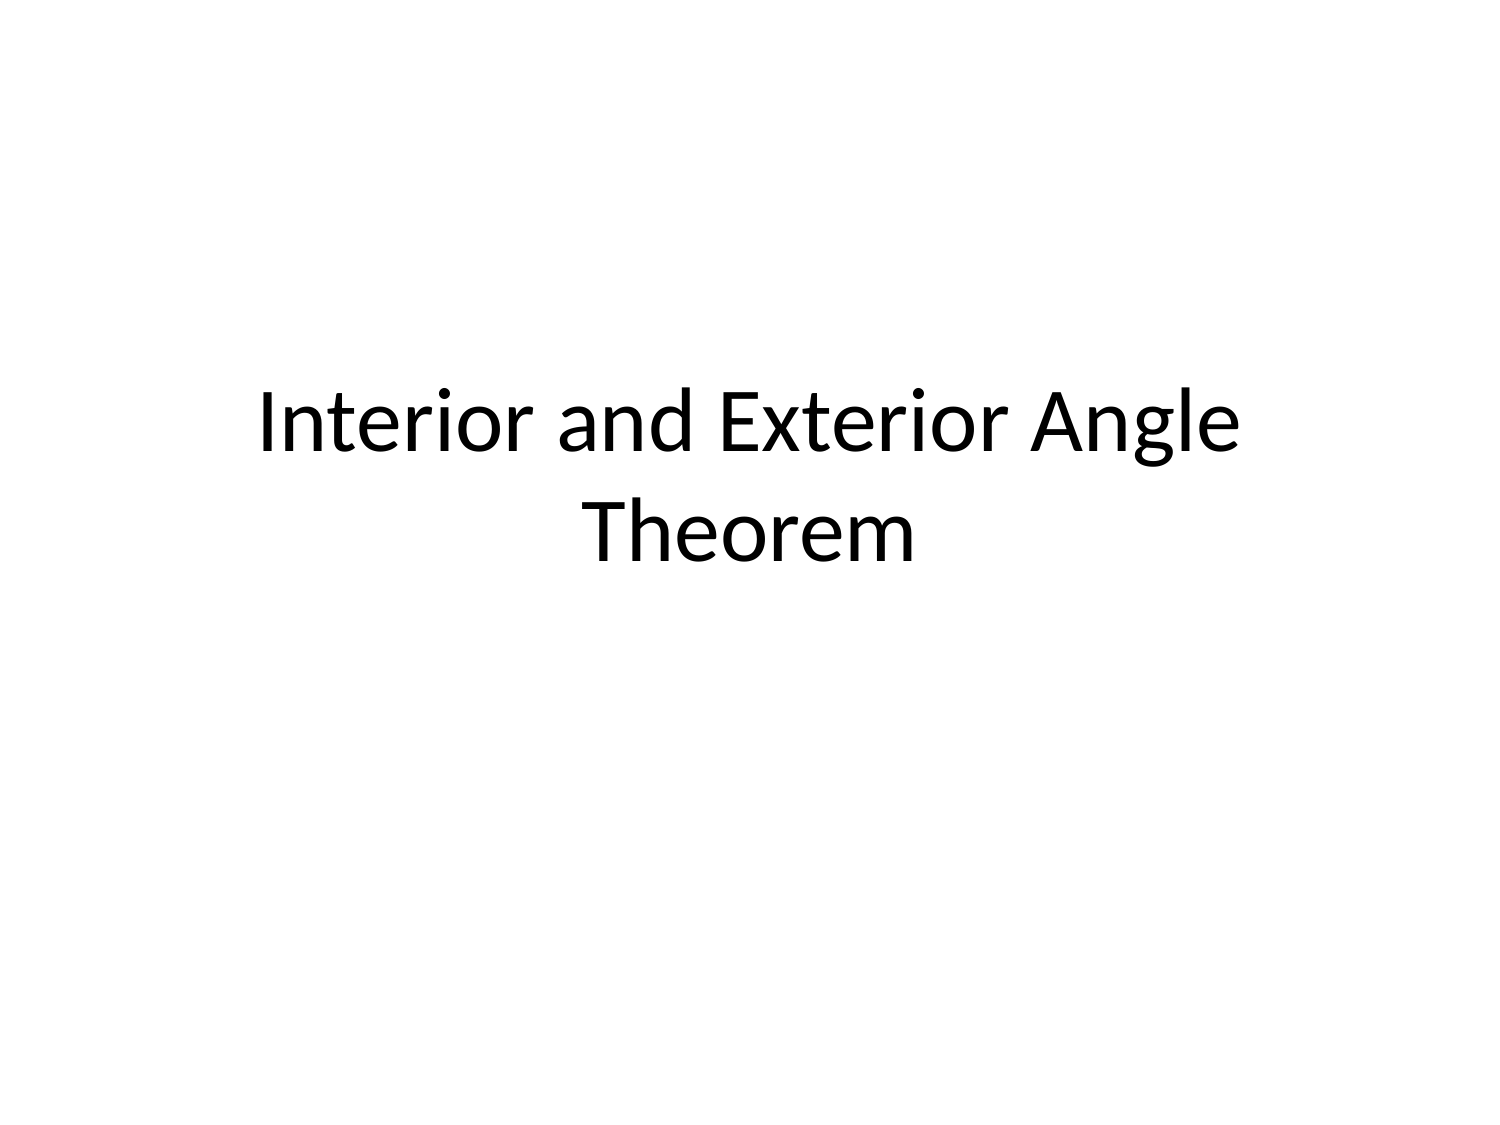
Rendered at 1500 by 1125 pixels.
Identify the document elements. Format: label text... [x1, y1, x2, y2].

title Interior and Exterior Angle Theorem [112, 349, 1388, 591]
